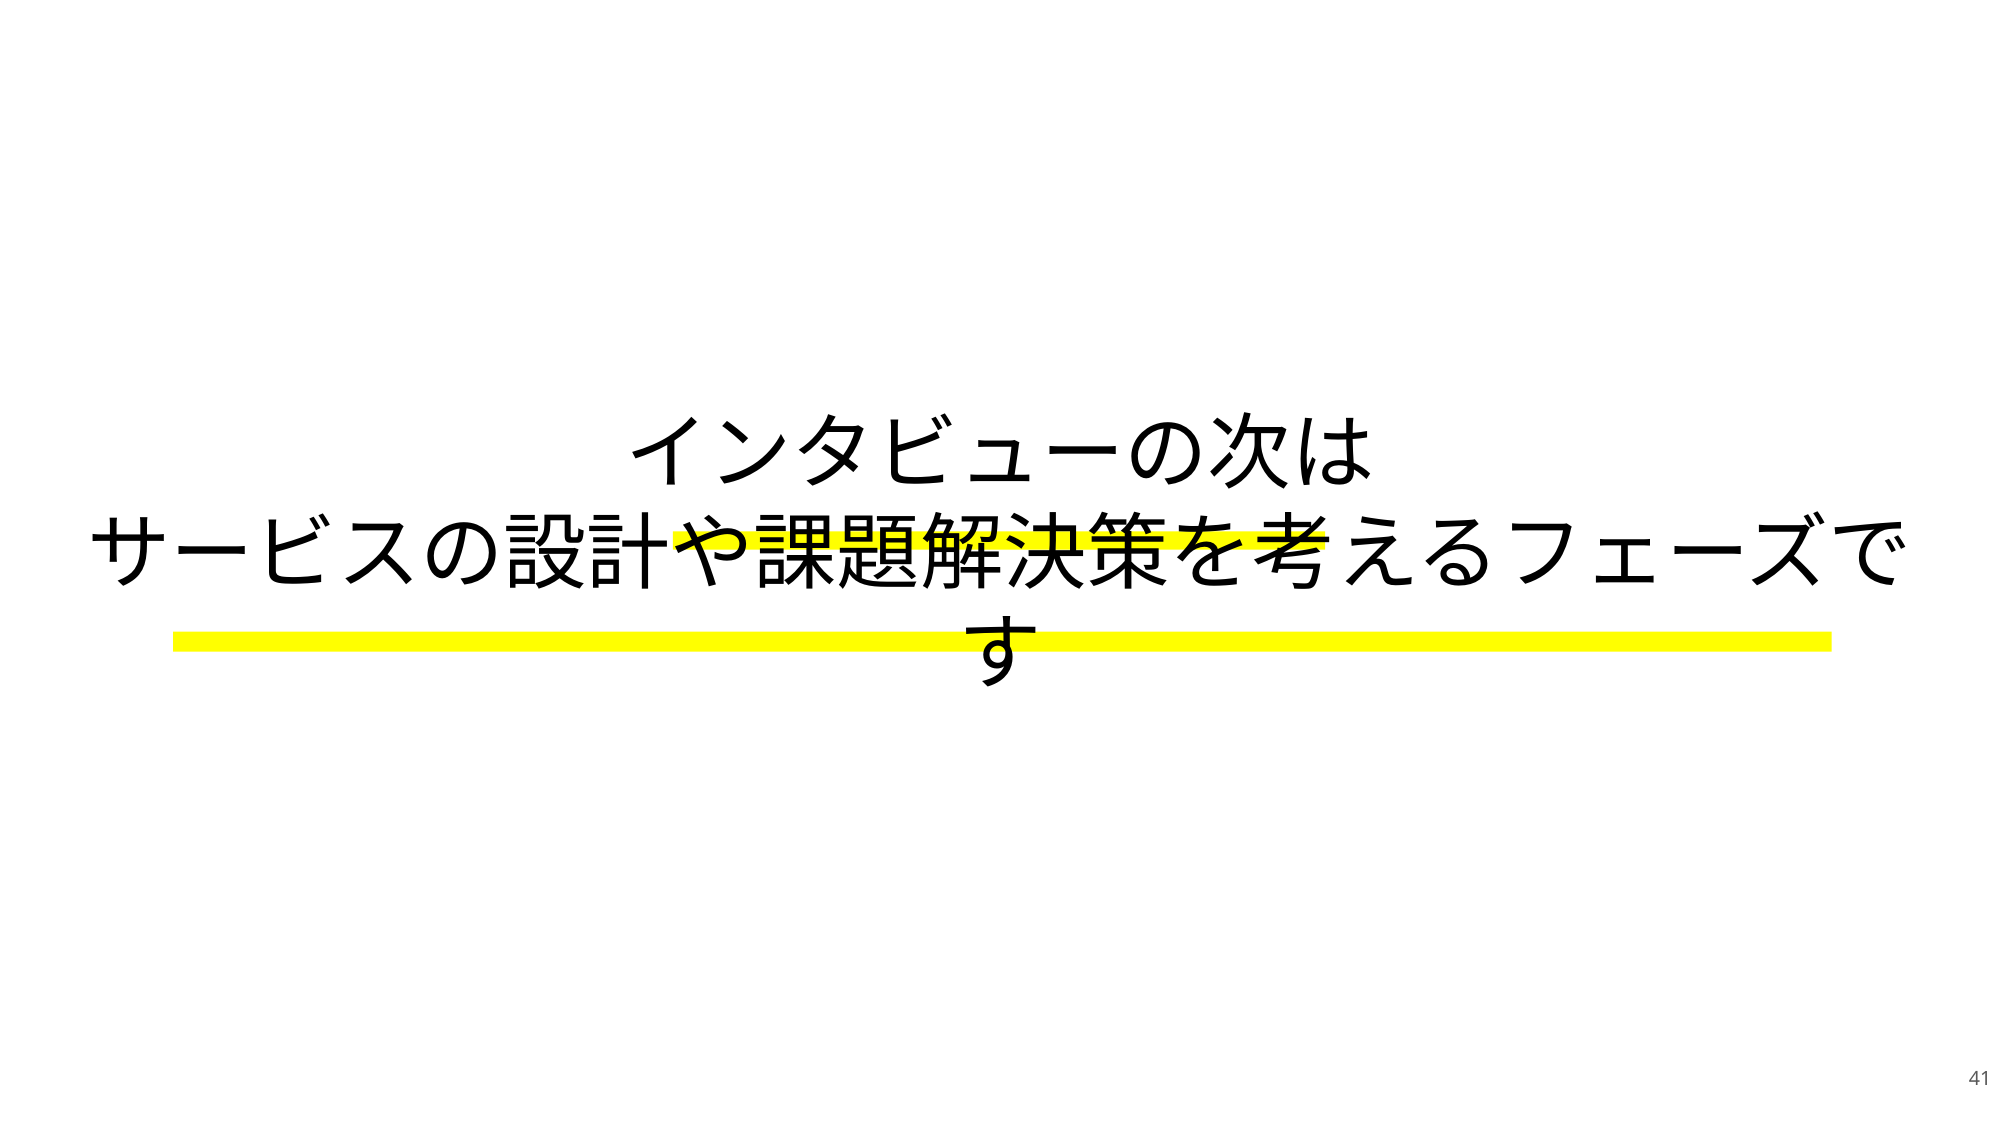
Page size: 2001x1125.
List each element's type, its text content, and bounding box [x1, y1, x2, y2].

slide_number 41 [1886, 1036, 2000, 1123]
text_box [173, 642, 1832, 652]
title インタビューの次は サービスの設計や課題解決策を考えるフェーズです [68, 457, 1932, 642]
